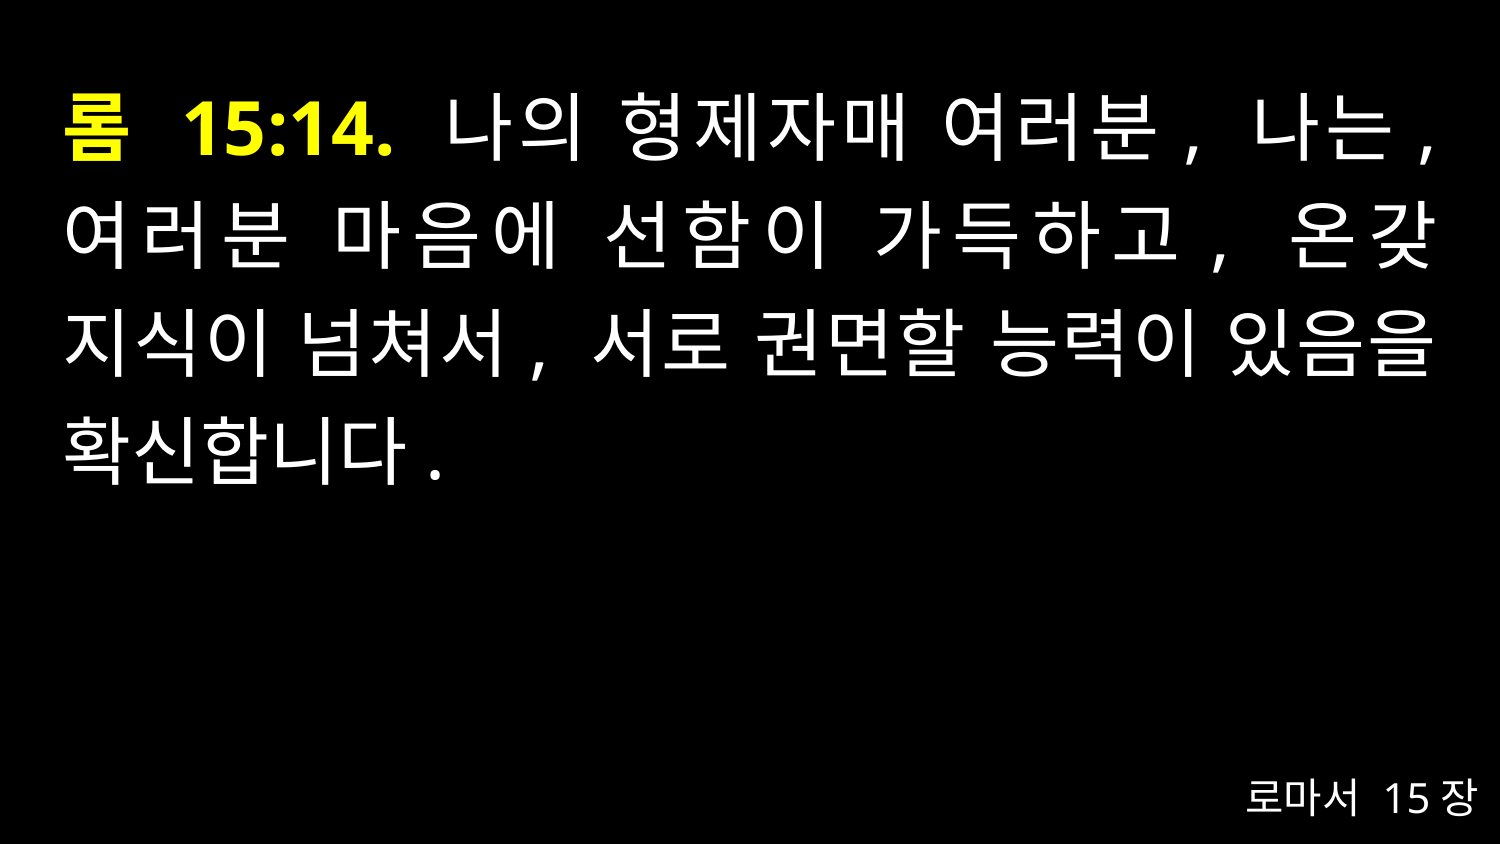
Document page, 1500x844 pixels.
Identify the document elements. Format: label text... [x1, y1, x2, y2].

title 롬 15:14. 나의 형제자매 여러분, 나는, 여러분 마음에 선함이 가득하고, 온갖 지식이 넘쳐서, 서로 권면할 능력이 있음을 확신합니다. [0, 0, 1500, 844]
subtitle 로마서 15장 [916, 770, 1500, 844]
